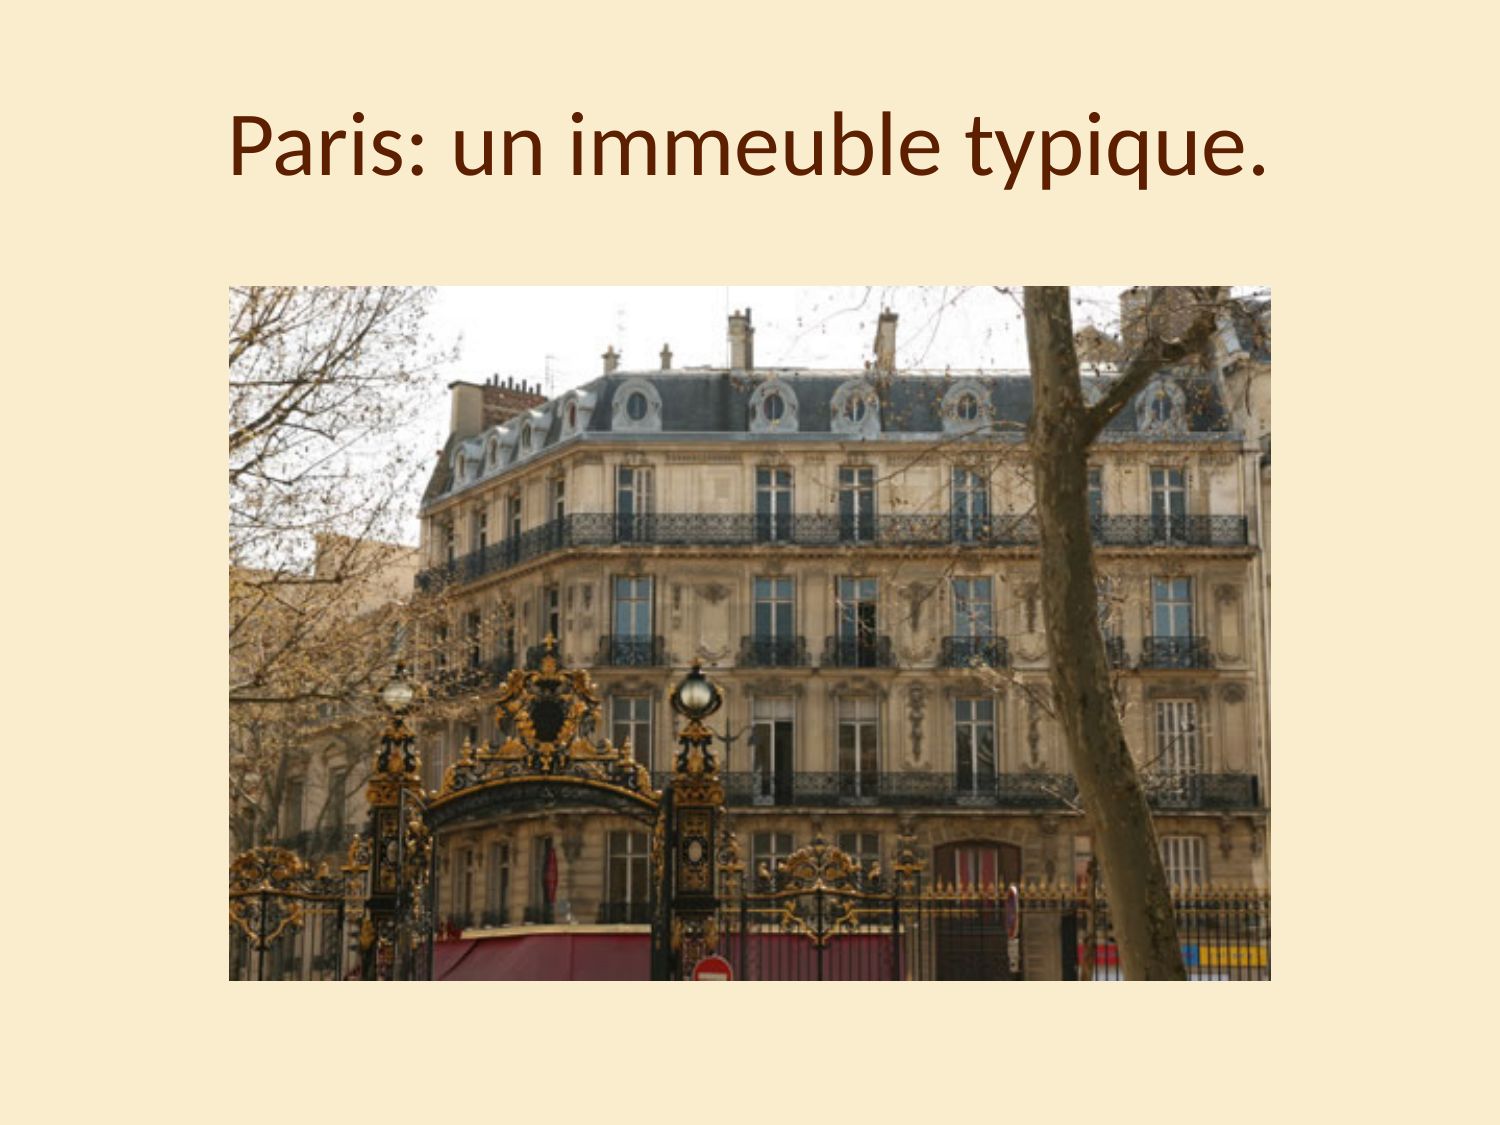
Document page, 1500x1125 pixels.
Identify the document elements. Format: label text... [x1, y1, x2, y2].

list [228, 286, 1272, 981]
title Paris: un immeuble typique. [75, 45, 1425, 233]
